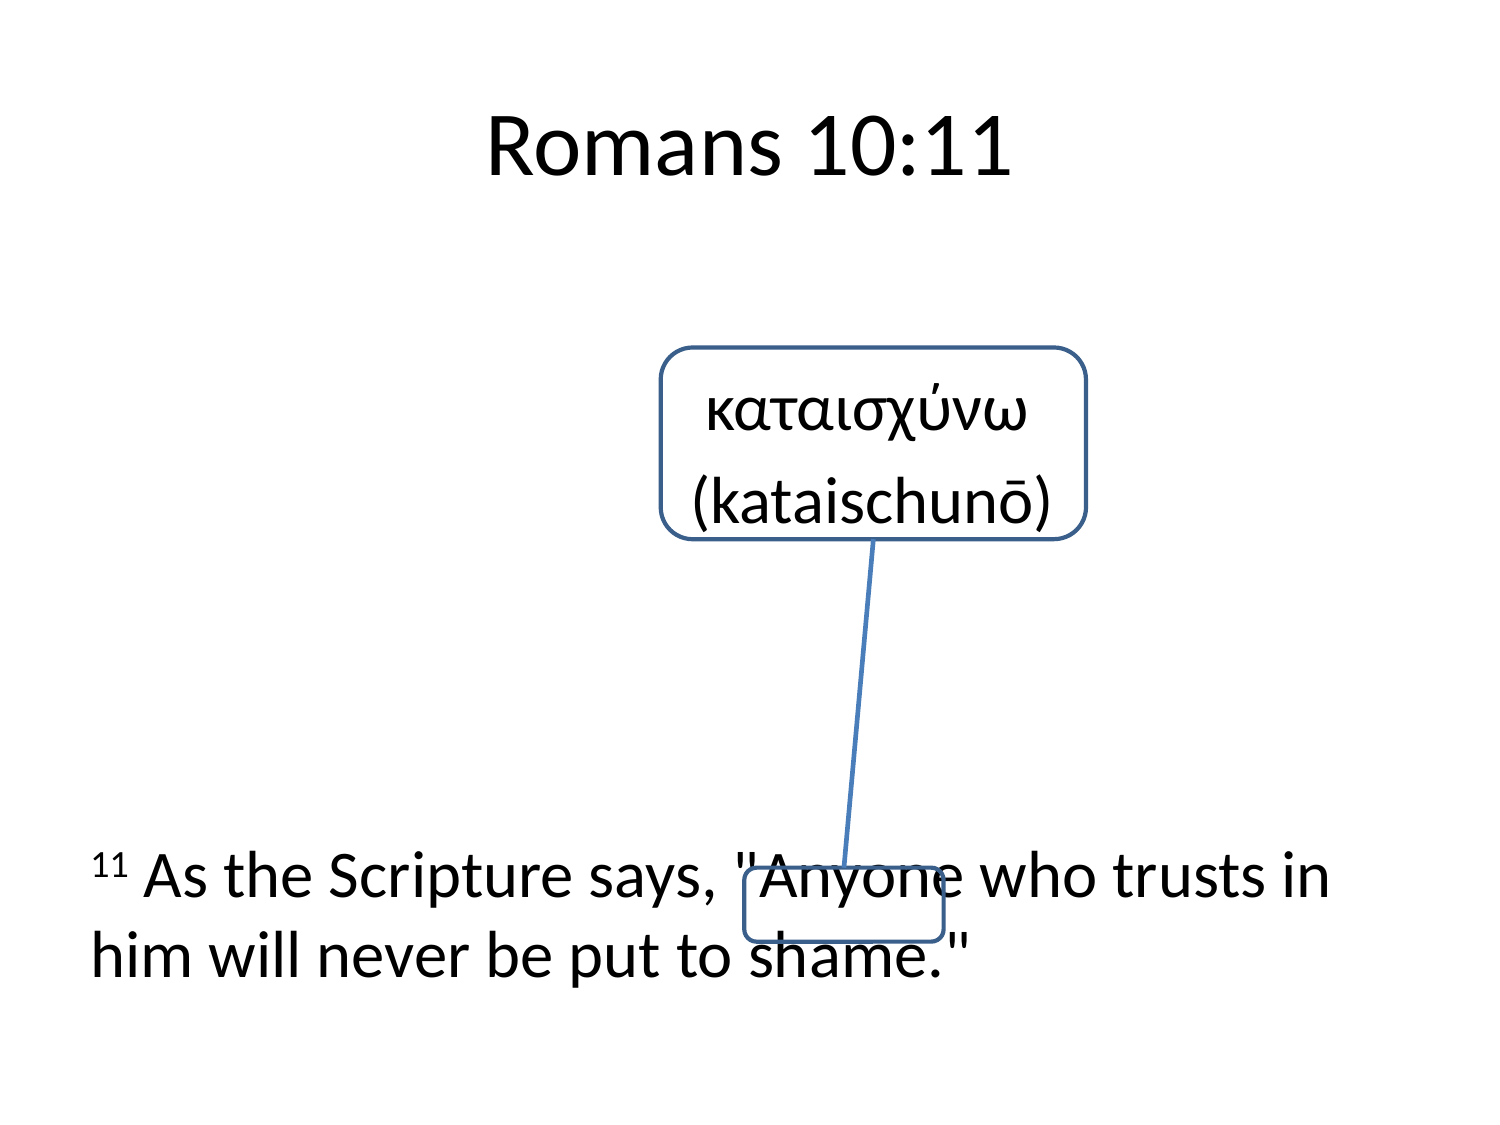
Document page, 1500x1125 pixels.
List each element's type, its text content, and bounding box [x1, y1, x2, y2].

list καταισχύνω (kataischunō) 11 As the Scripture says, "Anyone who trusts in him will never be put to shame." [75, 262, 1425, 1005]
title Romans 10:11 [75, 45, 1425, 233]
text_box [742, 865, 946, 944]
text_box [843, 538, 874, 868]
text_box [658, 345, 1089, 542]
